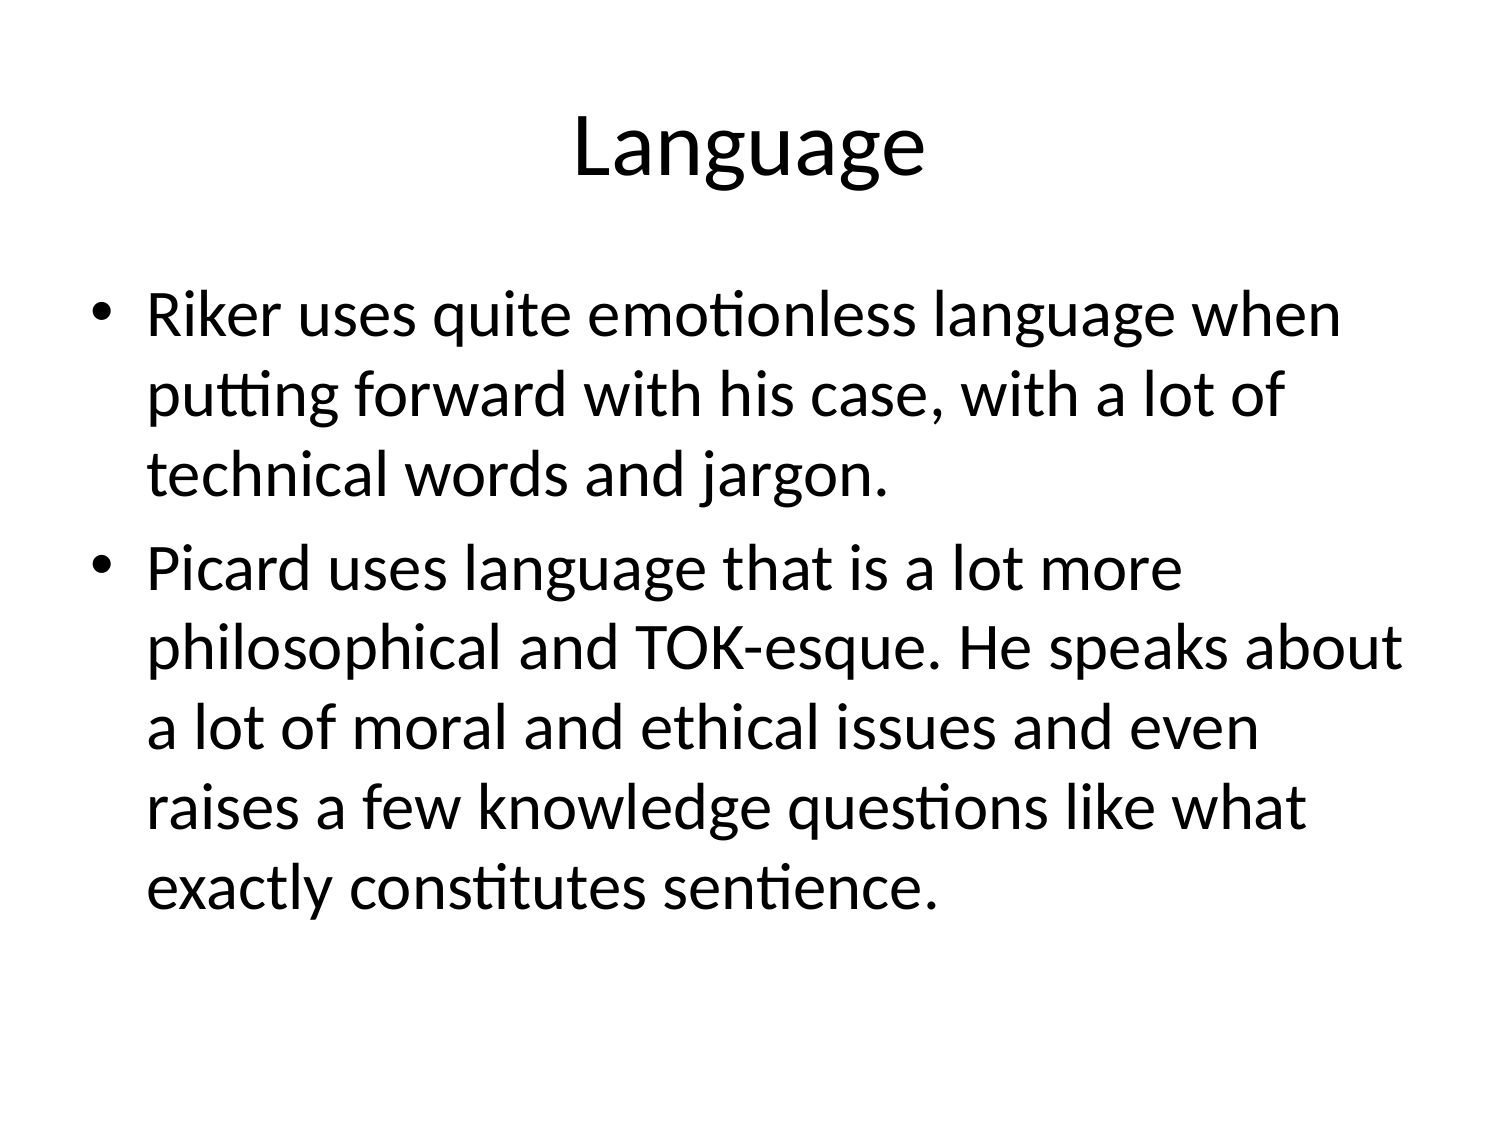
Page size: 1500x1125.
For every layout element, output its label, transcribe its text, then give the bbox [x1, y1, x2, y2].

list Riker uses quite emotionless language when putting forward with his case, with a lot of technical words and jargon. Picard uses language that is a lot more philosophical and TOK-esque. He speaks about a lot of moral and ethical issues and even raises a few knowledge questions like what exactly constitutes sentience. [75, 262, 1425, 1005]
title Language [75, 45, 1425, 233]
